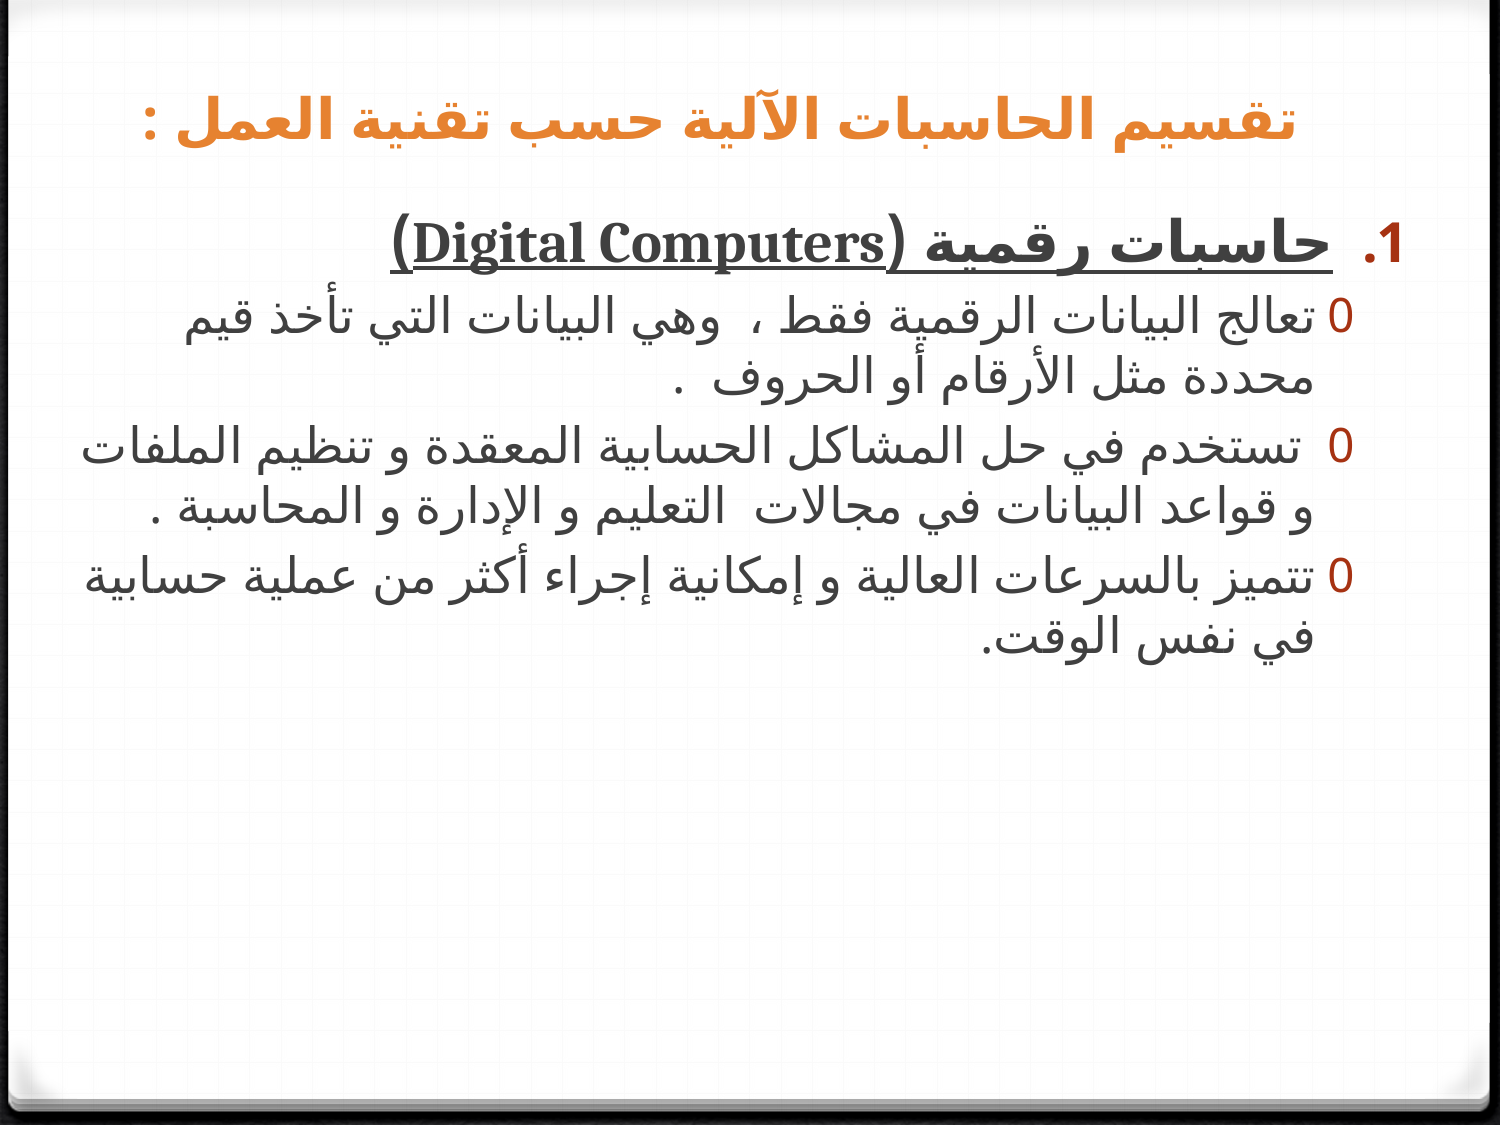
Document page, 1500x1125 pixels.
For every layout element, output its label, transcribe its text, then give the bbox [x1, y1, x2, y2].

list حاسبات رقمية (Digital Computers) تعالج البيانات الرقمية فقط ، وهي البيانات التي تأخذ قيم محددة مثل الأرقام أو الحروف . تستخدم في حل المشاكل الحسابية المعقدة و تنظيم الملفات و قواعد البيانات في مجالات التعليم و الإدارة و المحاسبة . تتميز بالسرعات العالية و إمكانية إجراء أكثر من عملية حسابية في نفس الوقت. [53, 196, 1424, 1083]
picture [0, 0, 1500, 1125]
title تقسيم الحاسبات الآلية حسب تقنية العمل : [123, 42, 1317, 192]
